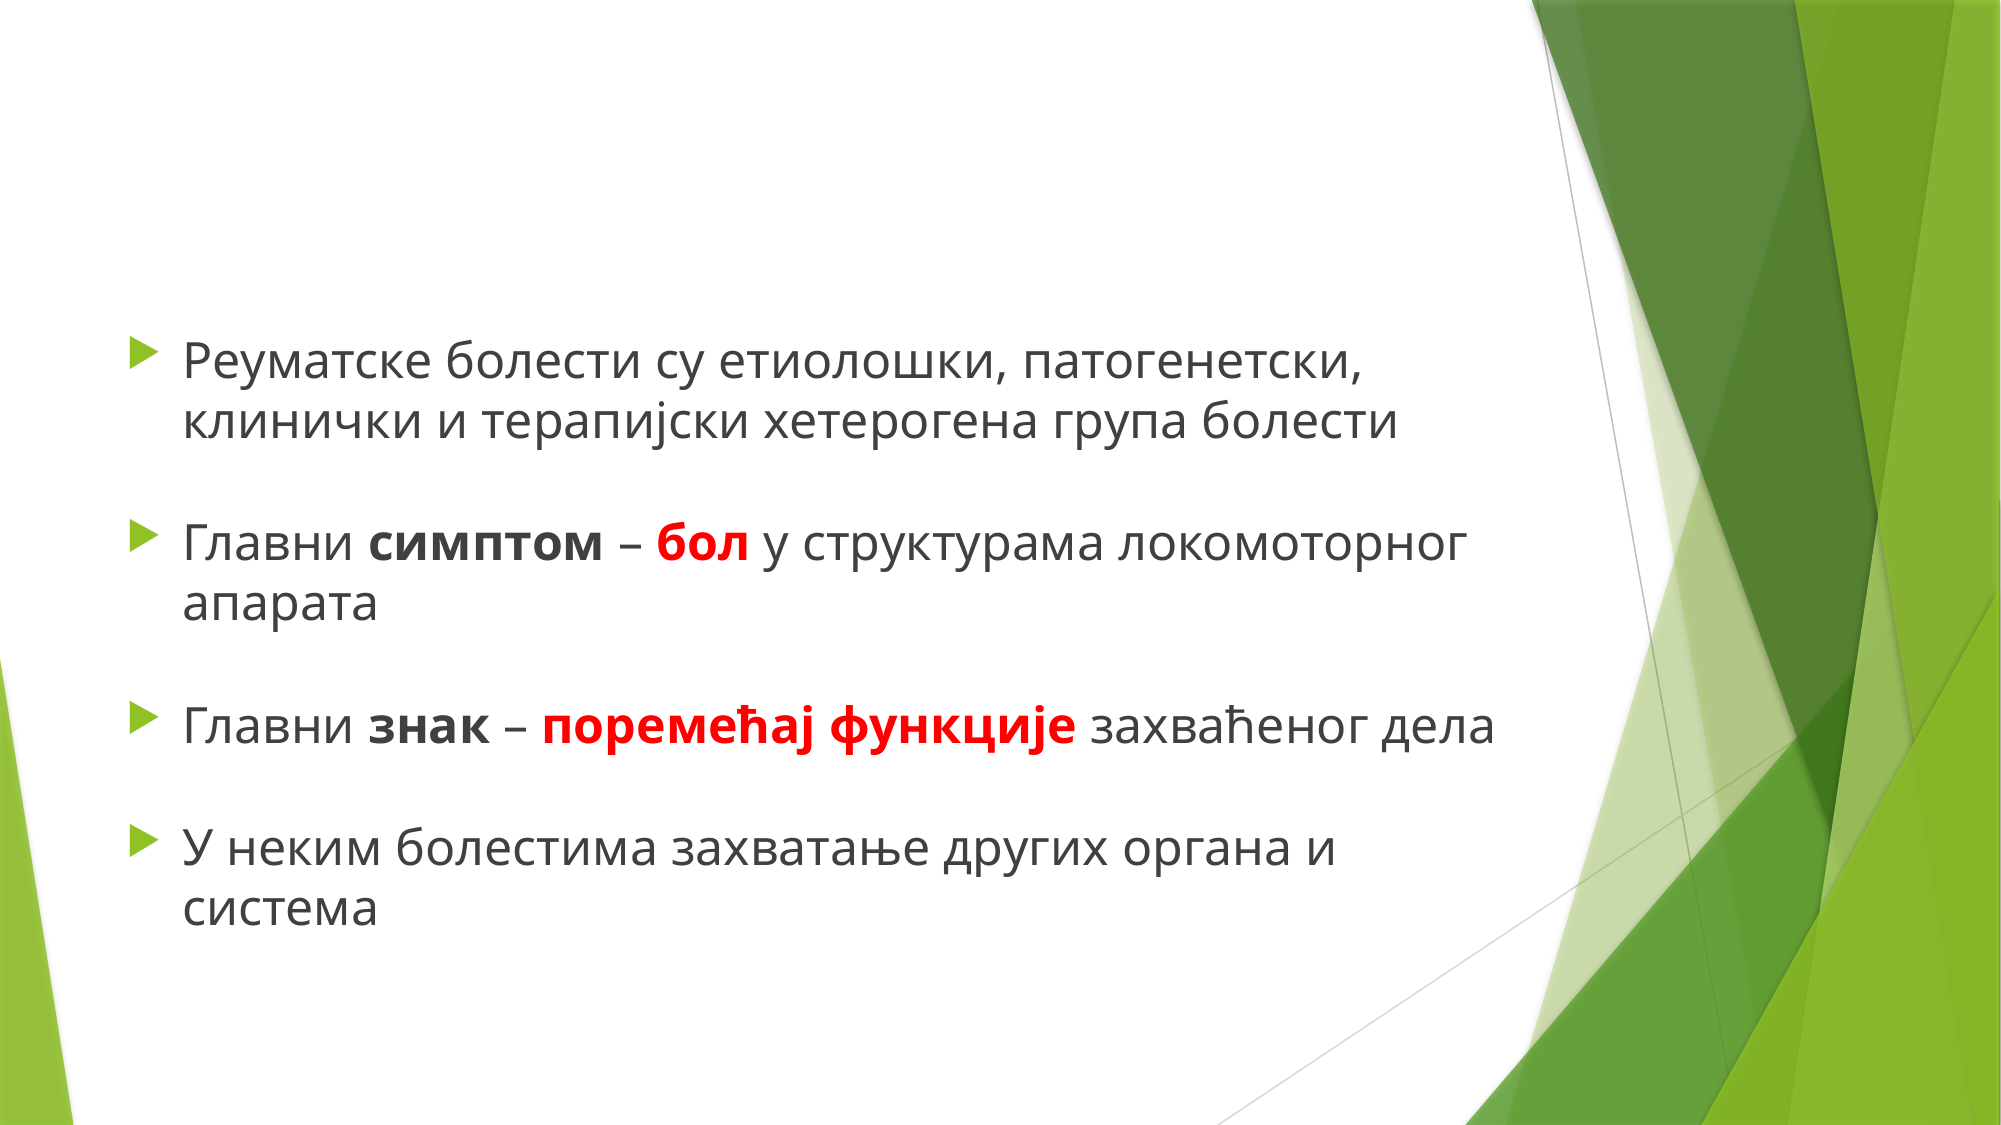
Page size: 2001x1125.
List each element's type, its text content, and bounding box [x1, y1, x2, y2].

list Реуматске болести су етиолошки, патогенетски, клинички и терапијски хетерогена група болести Главни симптом – бол у структурама локомоторног апарата Главни знак – поремећај функције захваћеног дела У неким болестима захватање других органа и система [111, 320, 1522, 992]
